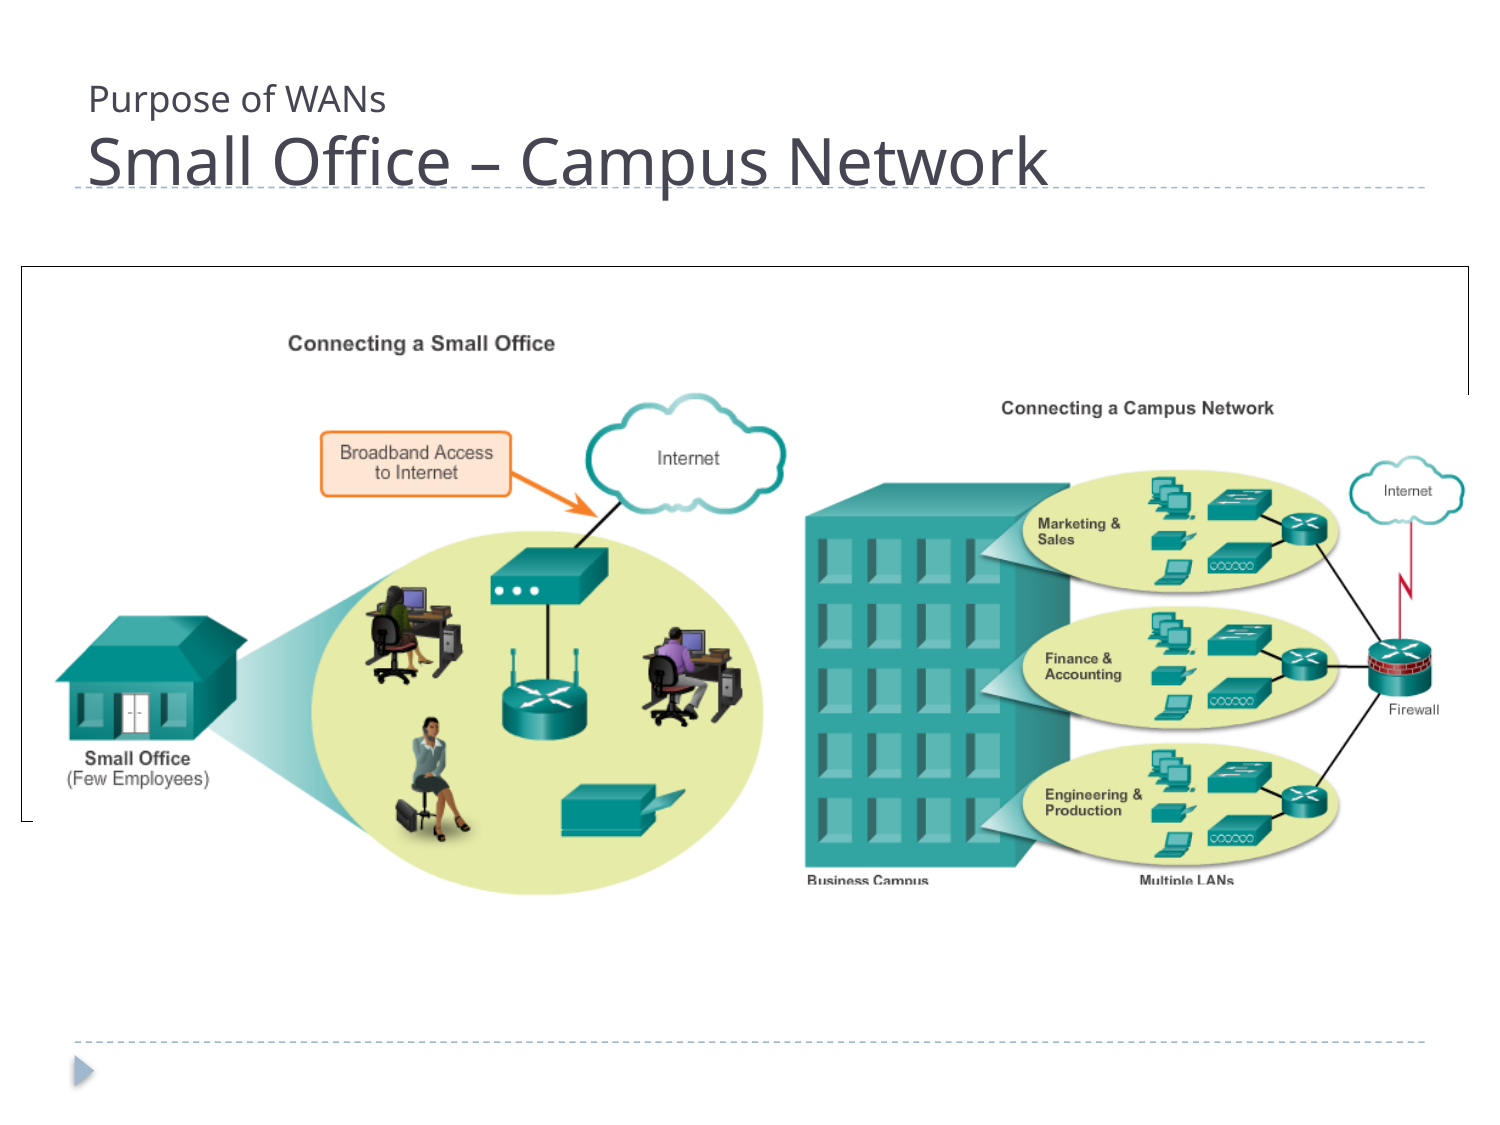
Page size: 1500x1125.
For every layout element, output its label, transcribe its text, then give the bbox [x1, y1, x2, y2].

picture [33, 324, 1469, 909]
text_box [21, 266, 1469, 822]
title Purpose of WANs Small Office – Campus Network [73, 68, 1410, 206]
